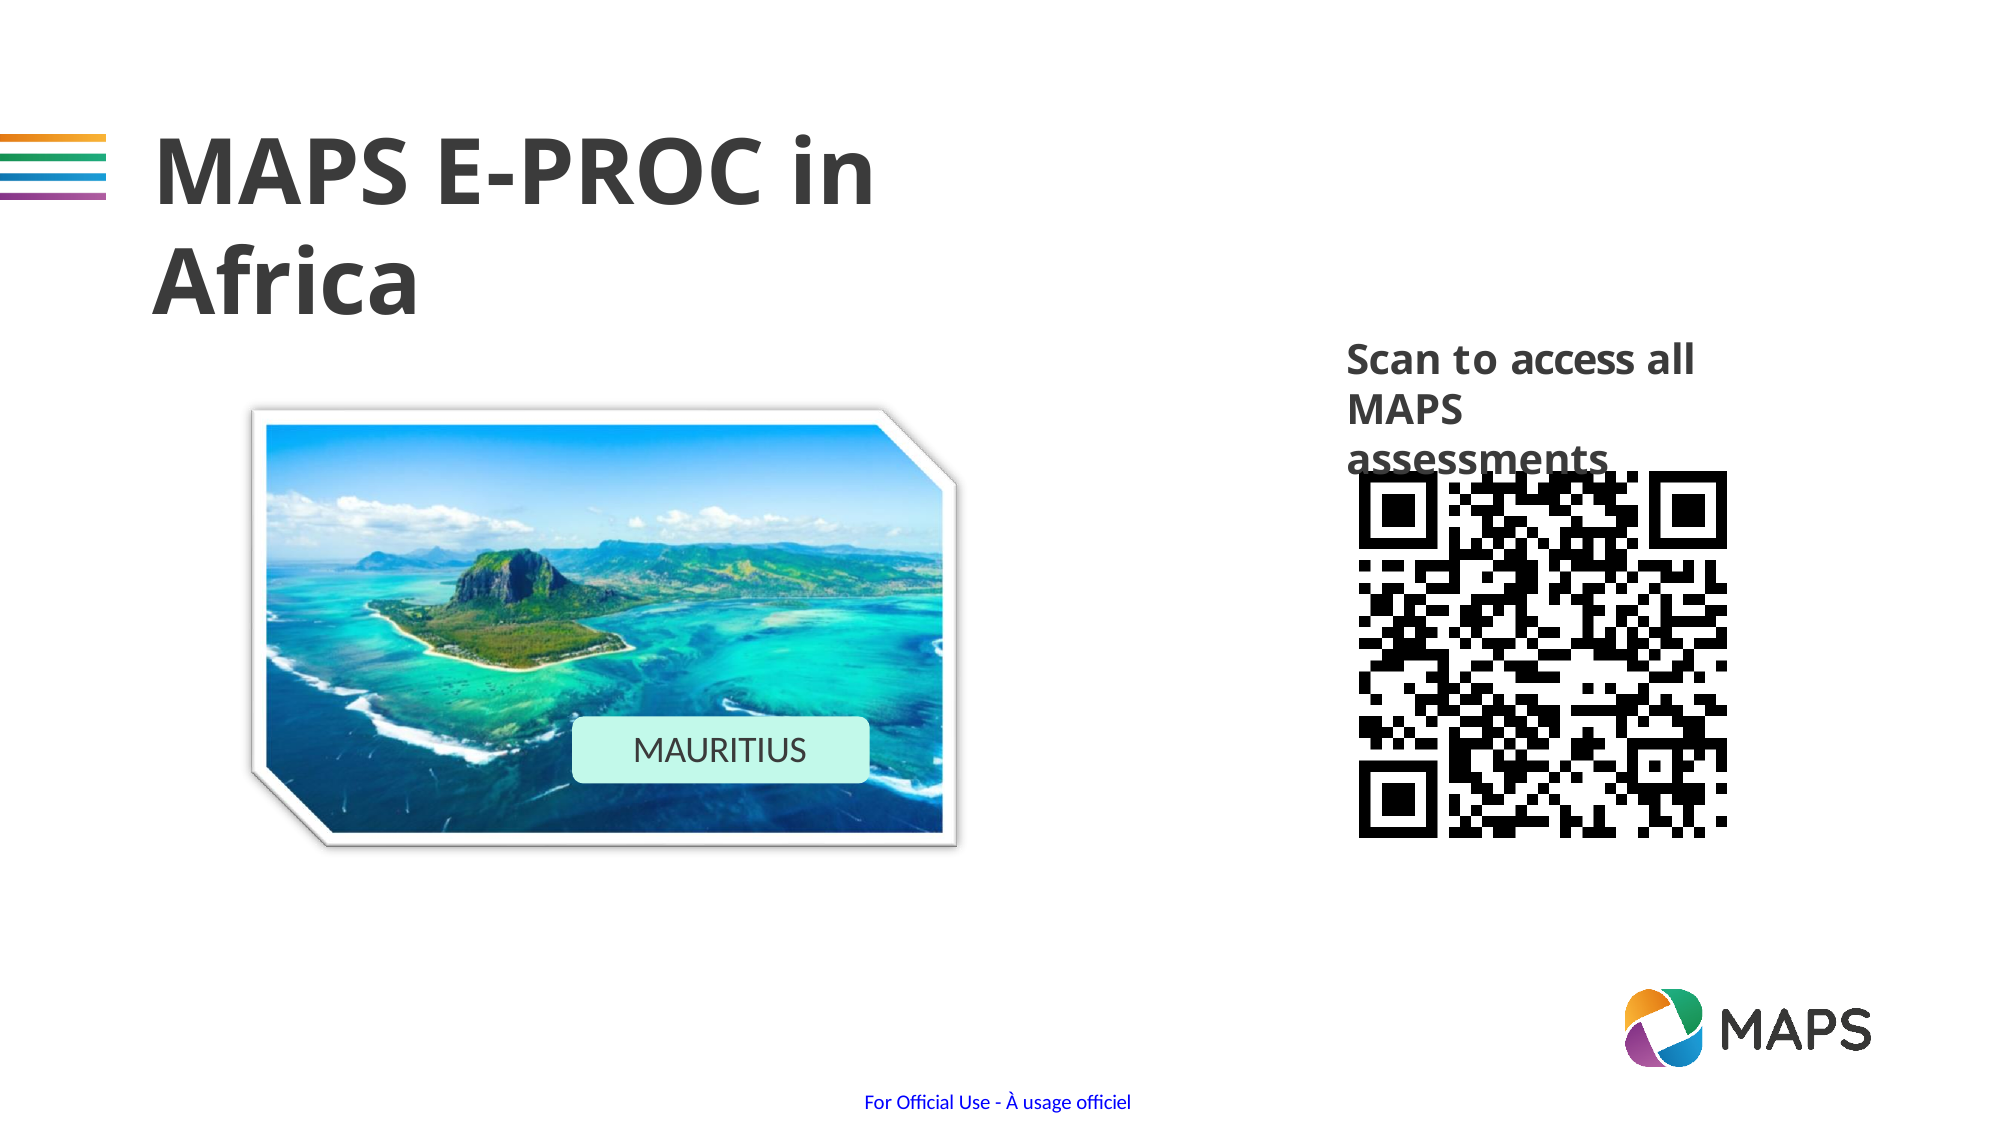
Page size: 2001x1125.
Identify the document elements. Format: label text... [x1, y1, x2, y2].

footer For Official Use - À usage officiel [862, 1091, 1138, 1125]
text_box Scan to access all MAPS assessments [1344, 330, 1726, 483]
picture [0, 134, 106, 200]
picture [1625, 989, 1871, 1067]
picture [1359, 470, 1727, 838]
title MAPS E-PROC in Africa [150, 110, 1149, 333]
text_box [239, 398, 968, 858]
